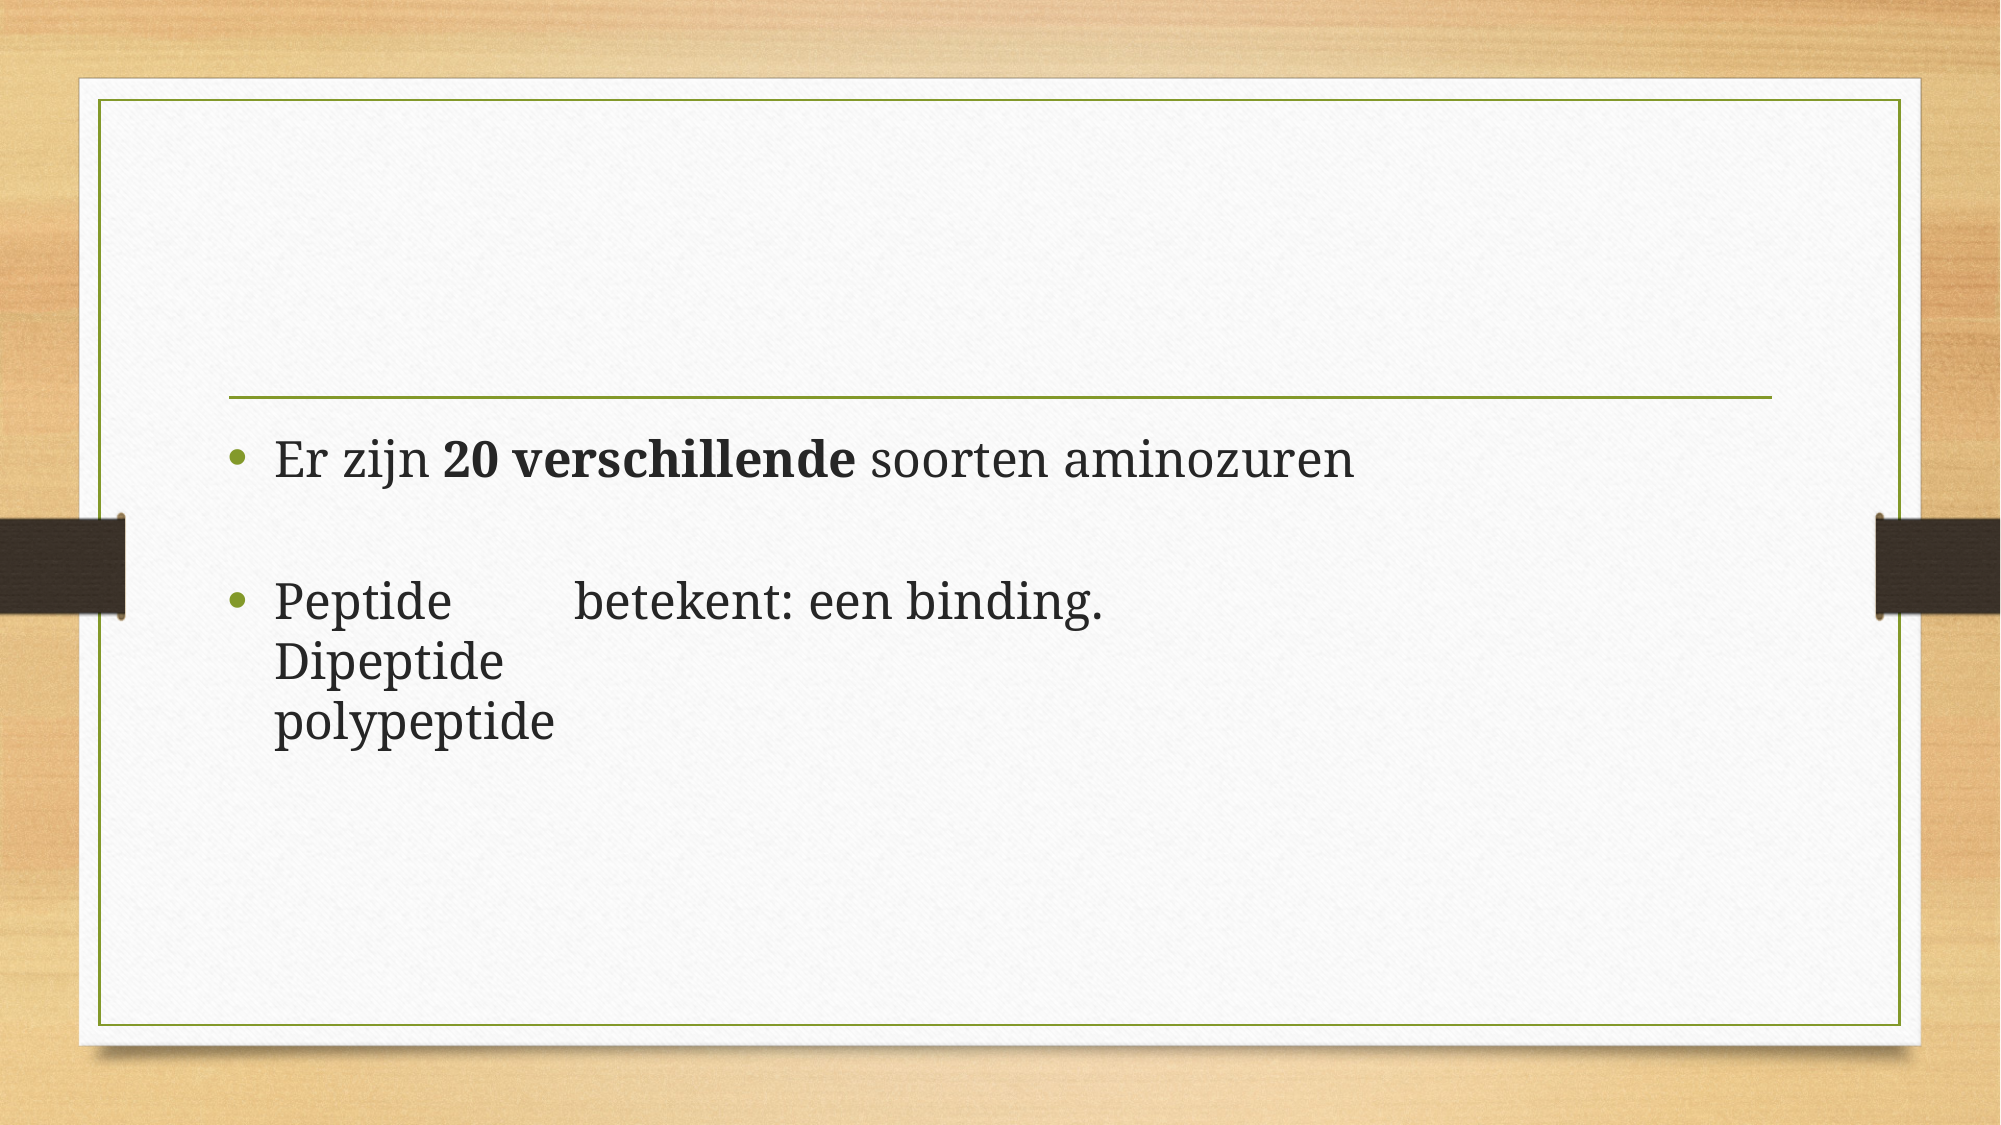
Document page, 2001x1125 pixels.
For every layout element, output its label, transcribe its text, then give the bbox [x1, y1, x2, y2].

picture [0, 0, 2001, 1125]
list Er zijn 20 verschillende soorten aminozuren Peptide betekent: een binding. Dipeptide polypeptide [212, 419, 1788, 964]
